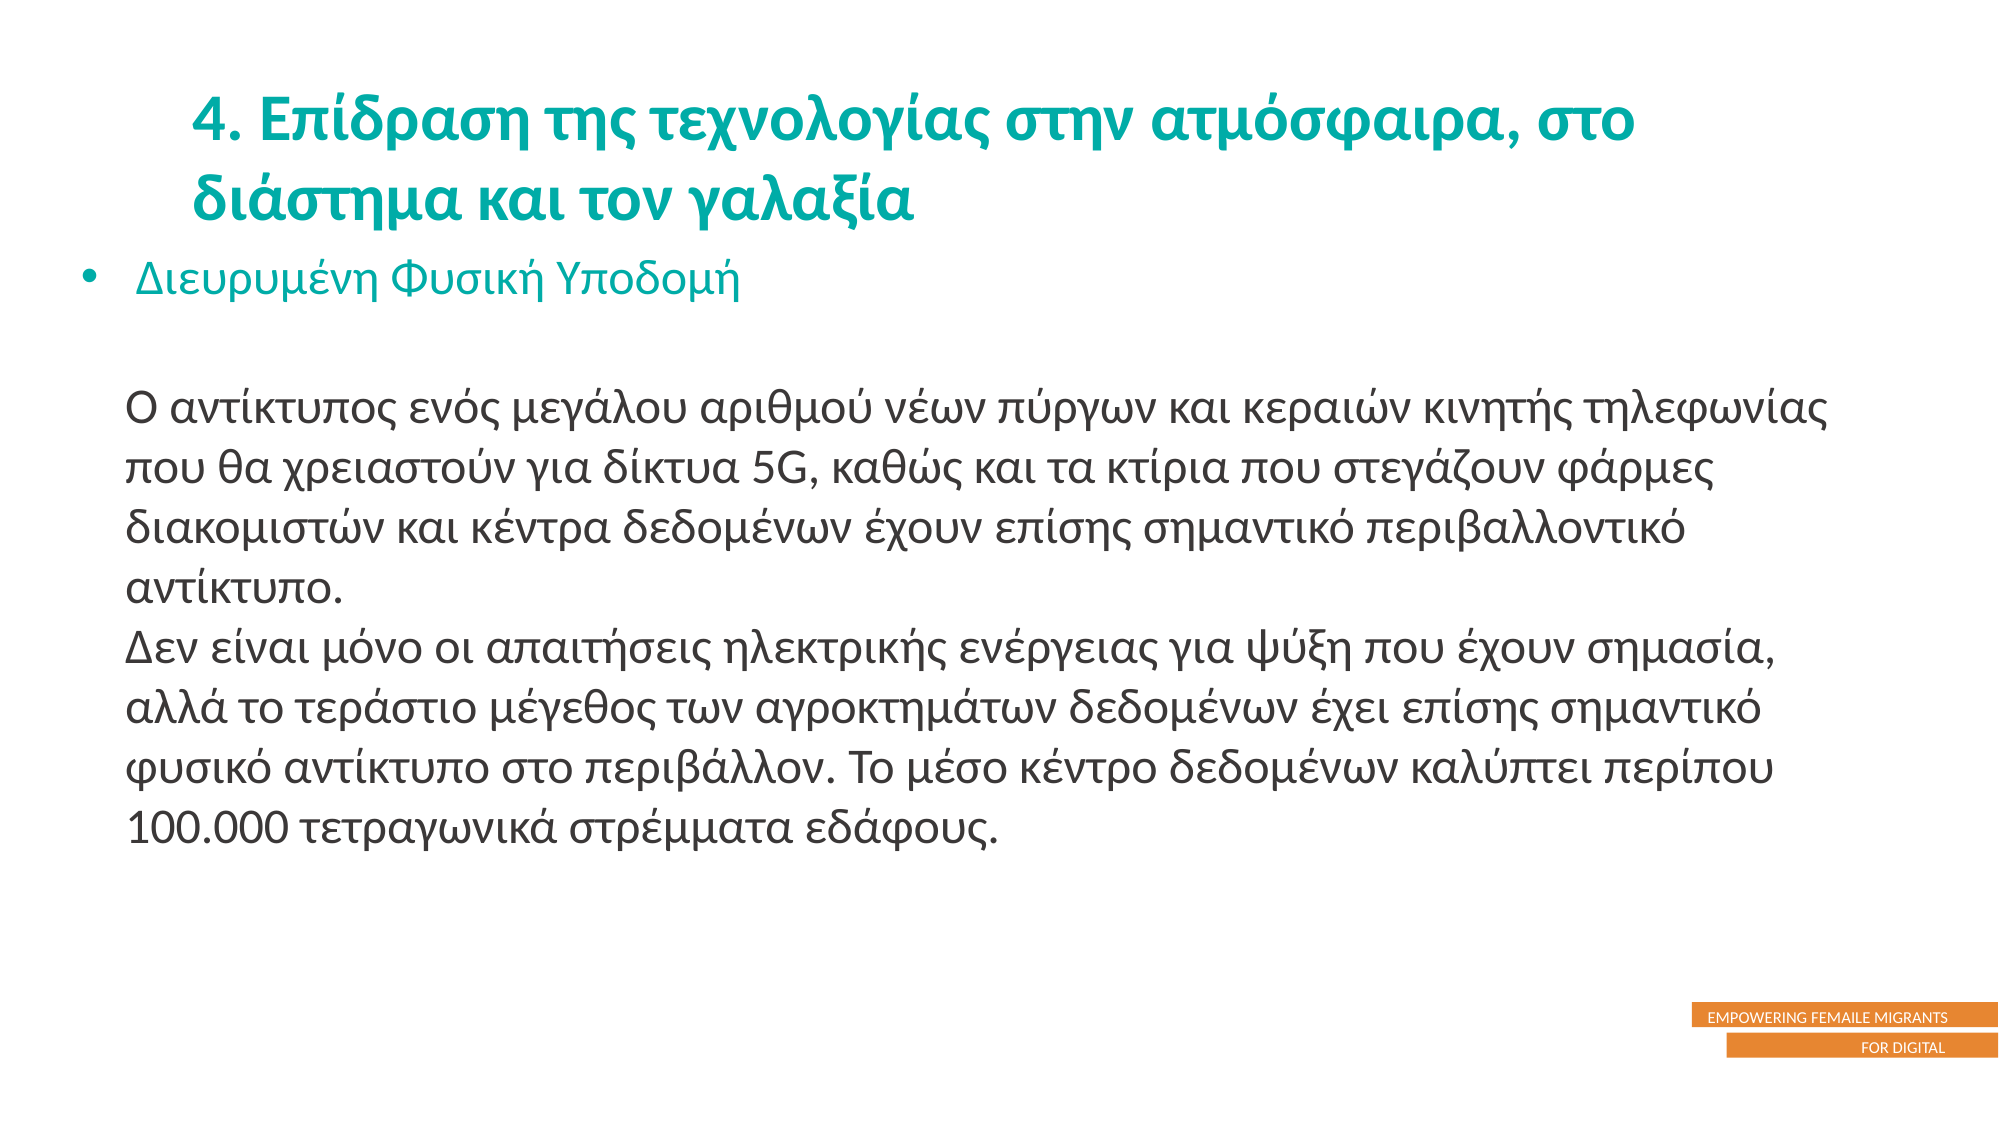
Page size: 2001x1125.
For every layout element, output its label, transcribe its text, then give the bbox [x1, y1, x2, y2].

text_box Διευρυμένη Φυσική Υποδομή [66, 237, 836, 320]
text_box 4. Επίδραση της τεχνολογίας στην ατμόσφαιρα, στο διάστημα και τον γαλαξία [178, 66, 1917, 224]
text_box Ο αντίκτυπος ενός μεγάλου αριθμού νέων πύργων και κεραιών κινητής τηλεφωνίας που θα χρειαστούν για δίκτυα 5G, καθώς και τα κτίρια που στεγάζουν φάρμες διακομιστών και κέντρα δεδομένων έχουν επίσης σημαντικό περιβαλλοντικό αντίκτυπο. Δεν είναι μόνο οι απαιτήσεις ηλεκτρικής ενέργειας για ψύξη που έχουν σημασία, αλλά το τεράστιο μέγεθος των αγροκτημάτων δεδομένων έχει επίσης σημαντικό φυσικό αντίκτυπο στο περιβάλλον. Το μέσο κέντρο δεδομένων καλύπτει περίπου 100.000 τετραγωνικά στρέμματα εδάφους. [110, 365, 1887, 921]
